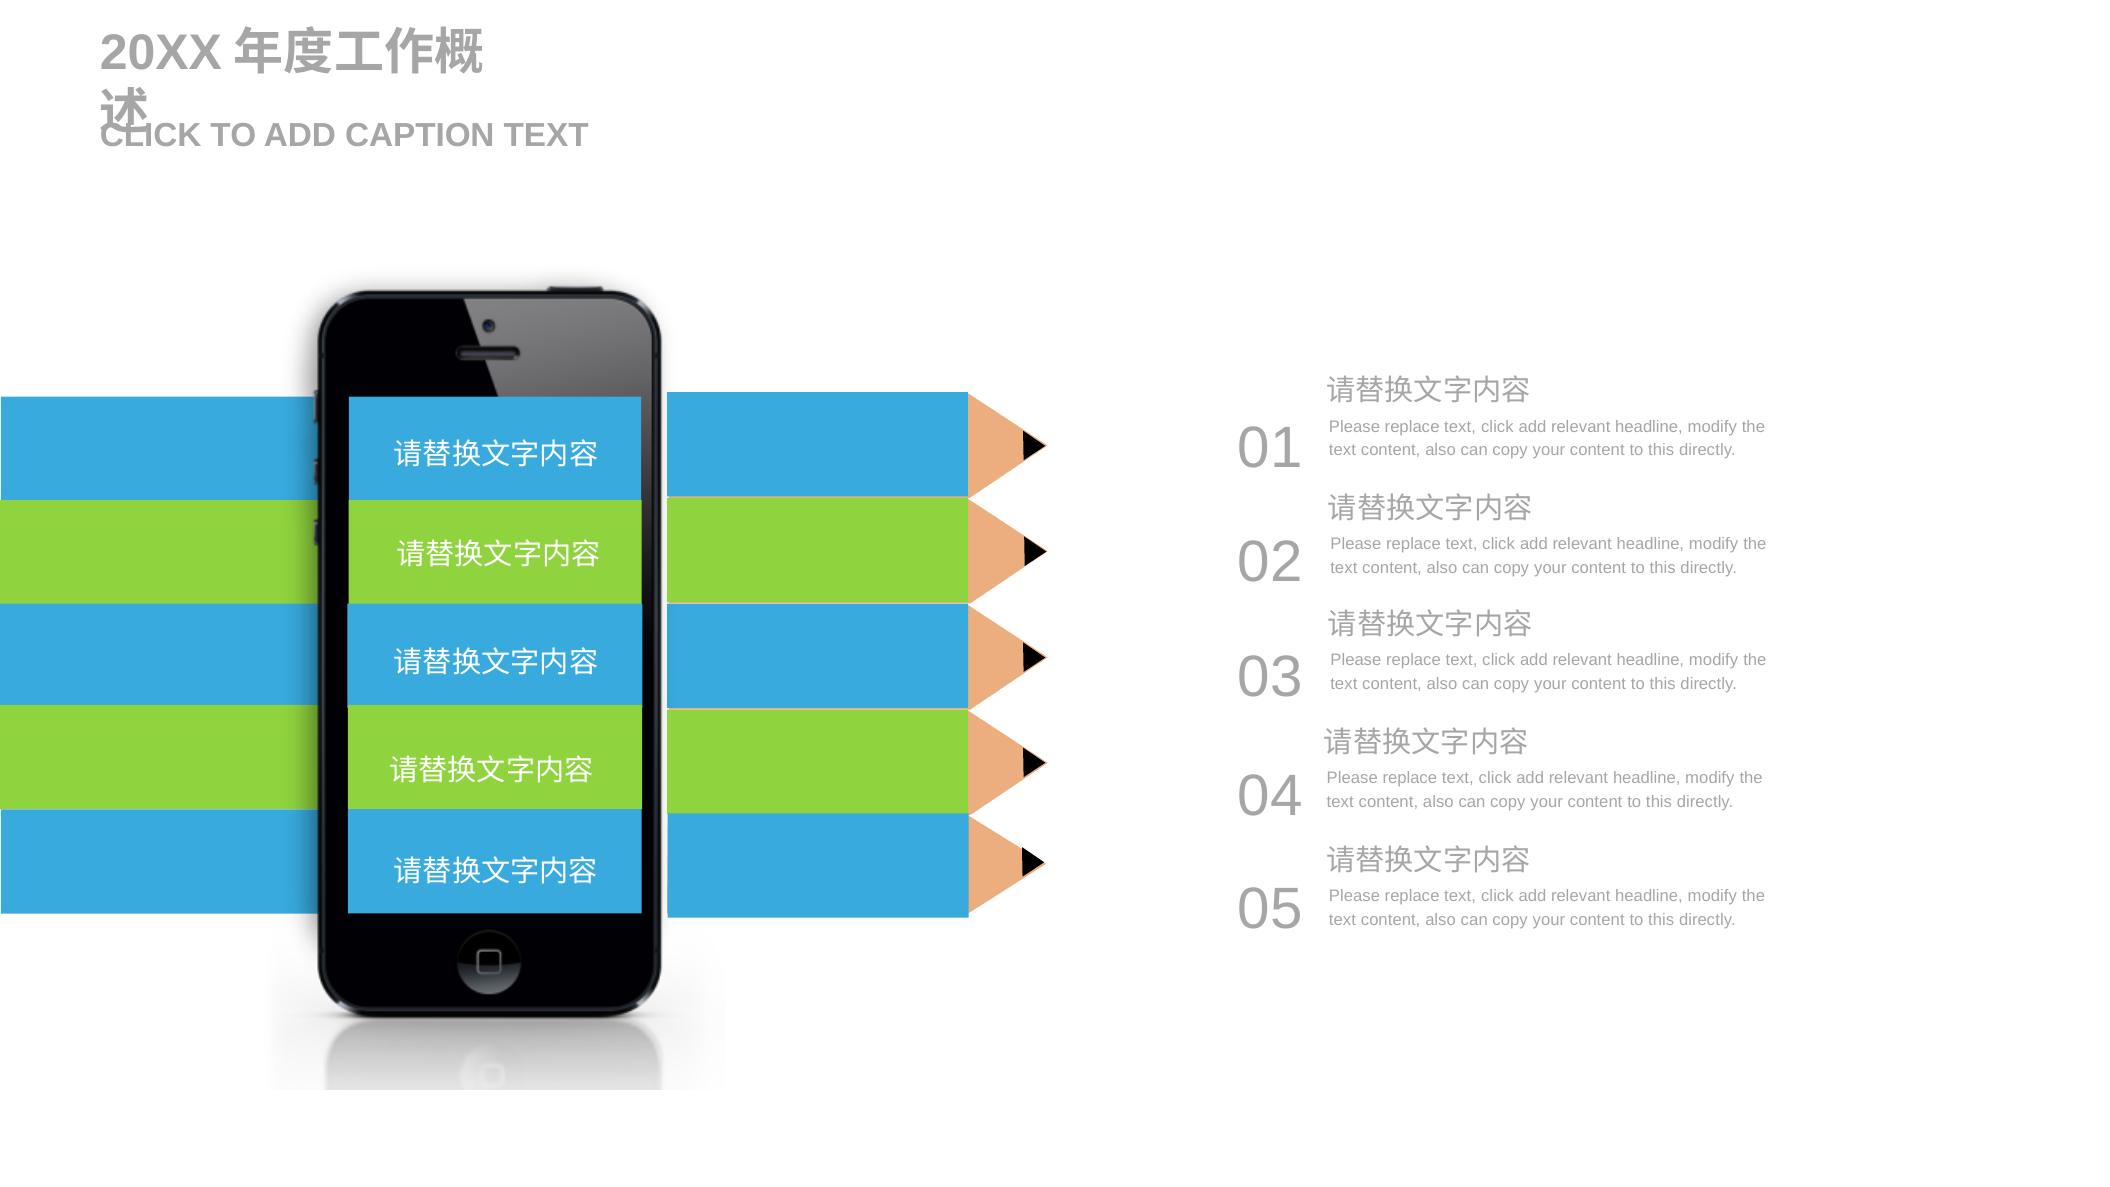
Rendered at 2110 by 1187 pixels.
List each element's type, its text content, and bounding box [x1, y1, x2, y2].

text_box CLICK TO ADD CAPTION TEXT [99, 113, 629, 154]
text_box 20XX年度工作概述 [99, 19, 534, 113]
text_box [1219, 598, 1768, 721]
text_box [0, 224, 1048, 1090]
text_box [1219, 834, 1766, 951]
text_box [1219, 716, 1764, 834]
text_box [1219, 364, 1766, 482]
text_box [1219, 482, 1768, 598]
